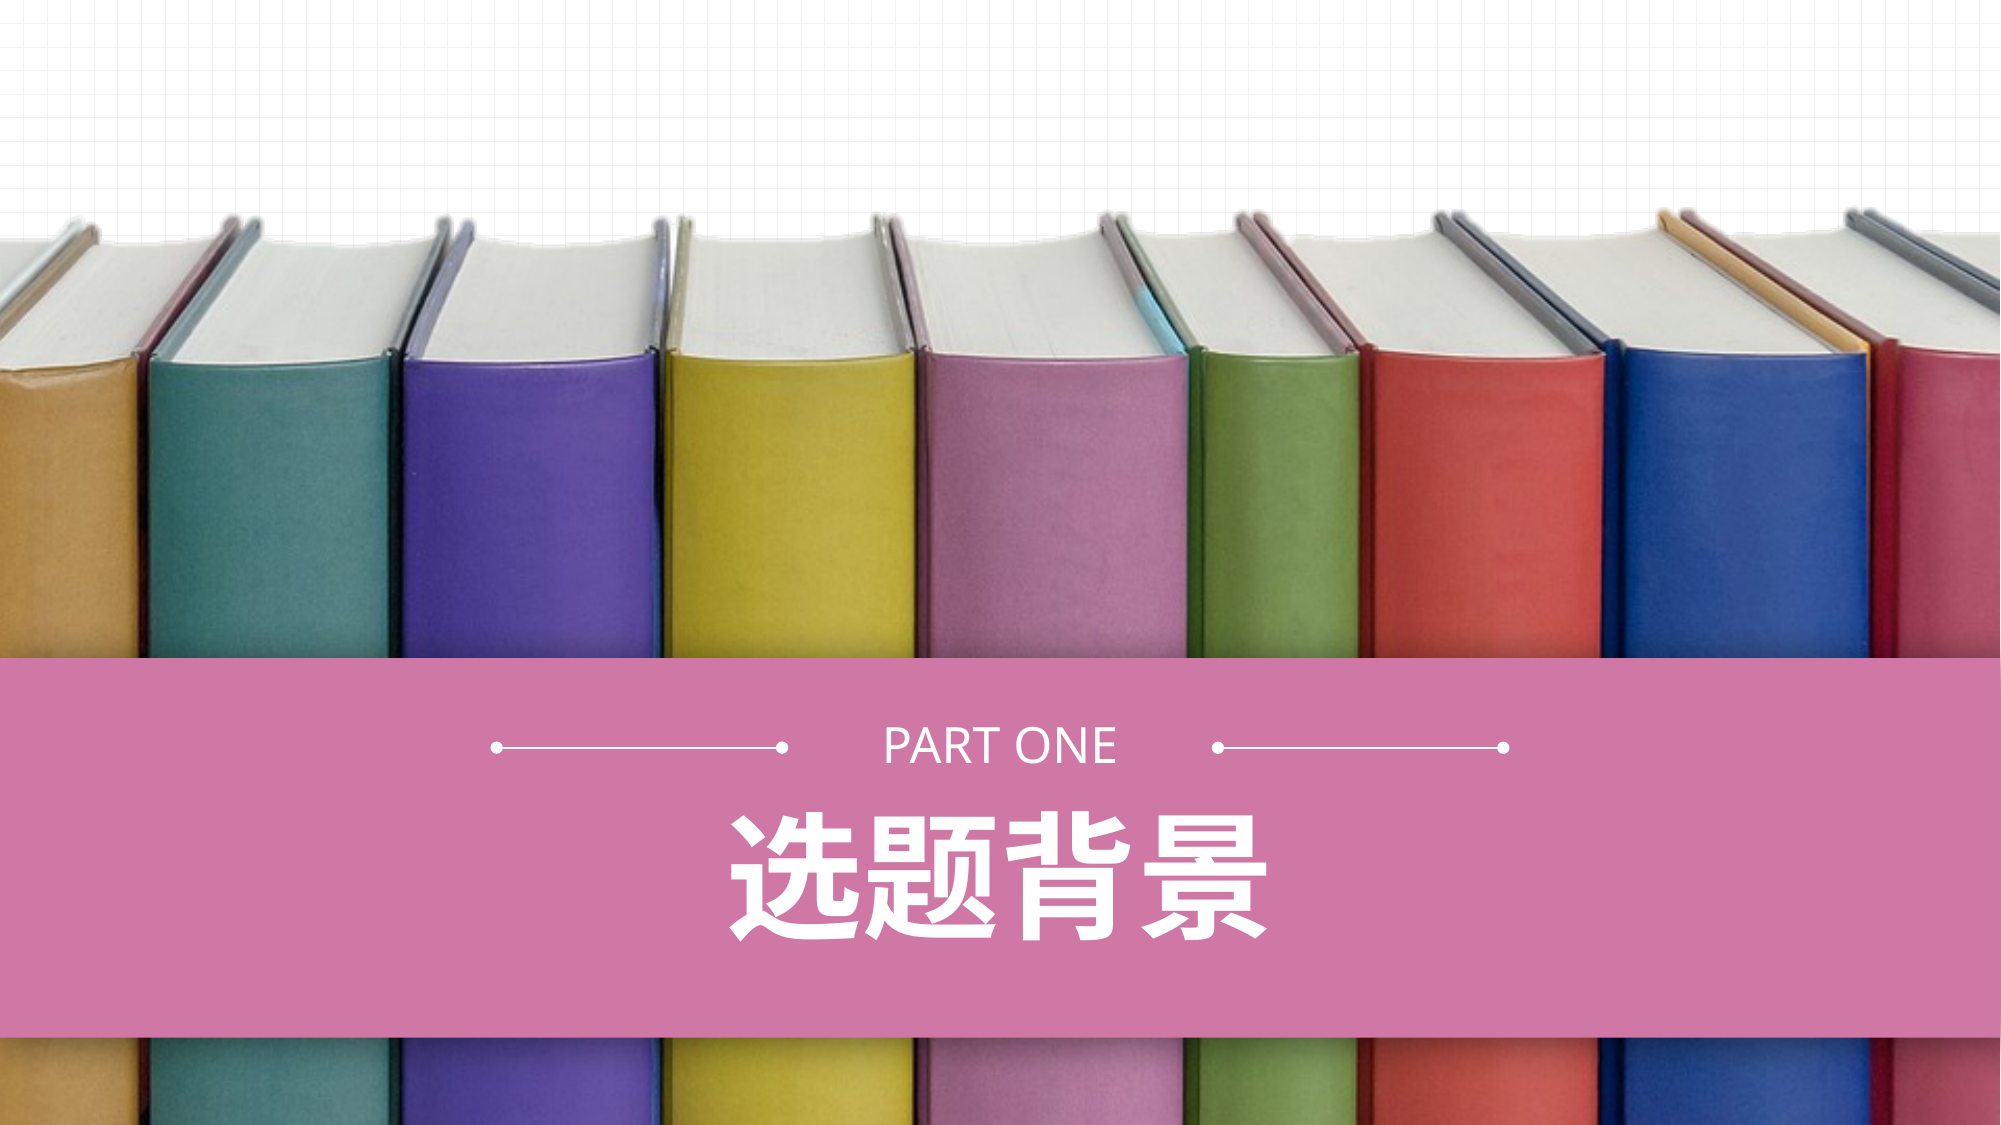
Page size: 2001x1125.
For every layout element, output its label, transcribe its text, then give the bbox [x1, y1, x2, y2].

list PART ONE [782, 711, 1218, 784]
list 选题背景 [362, 784, 1638, 985]
picture [0, 27, 2000, 658]
picture [0, 1038, 2000, 1125]
